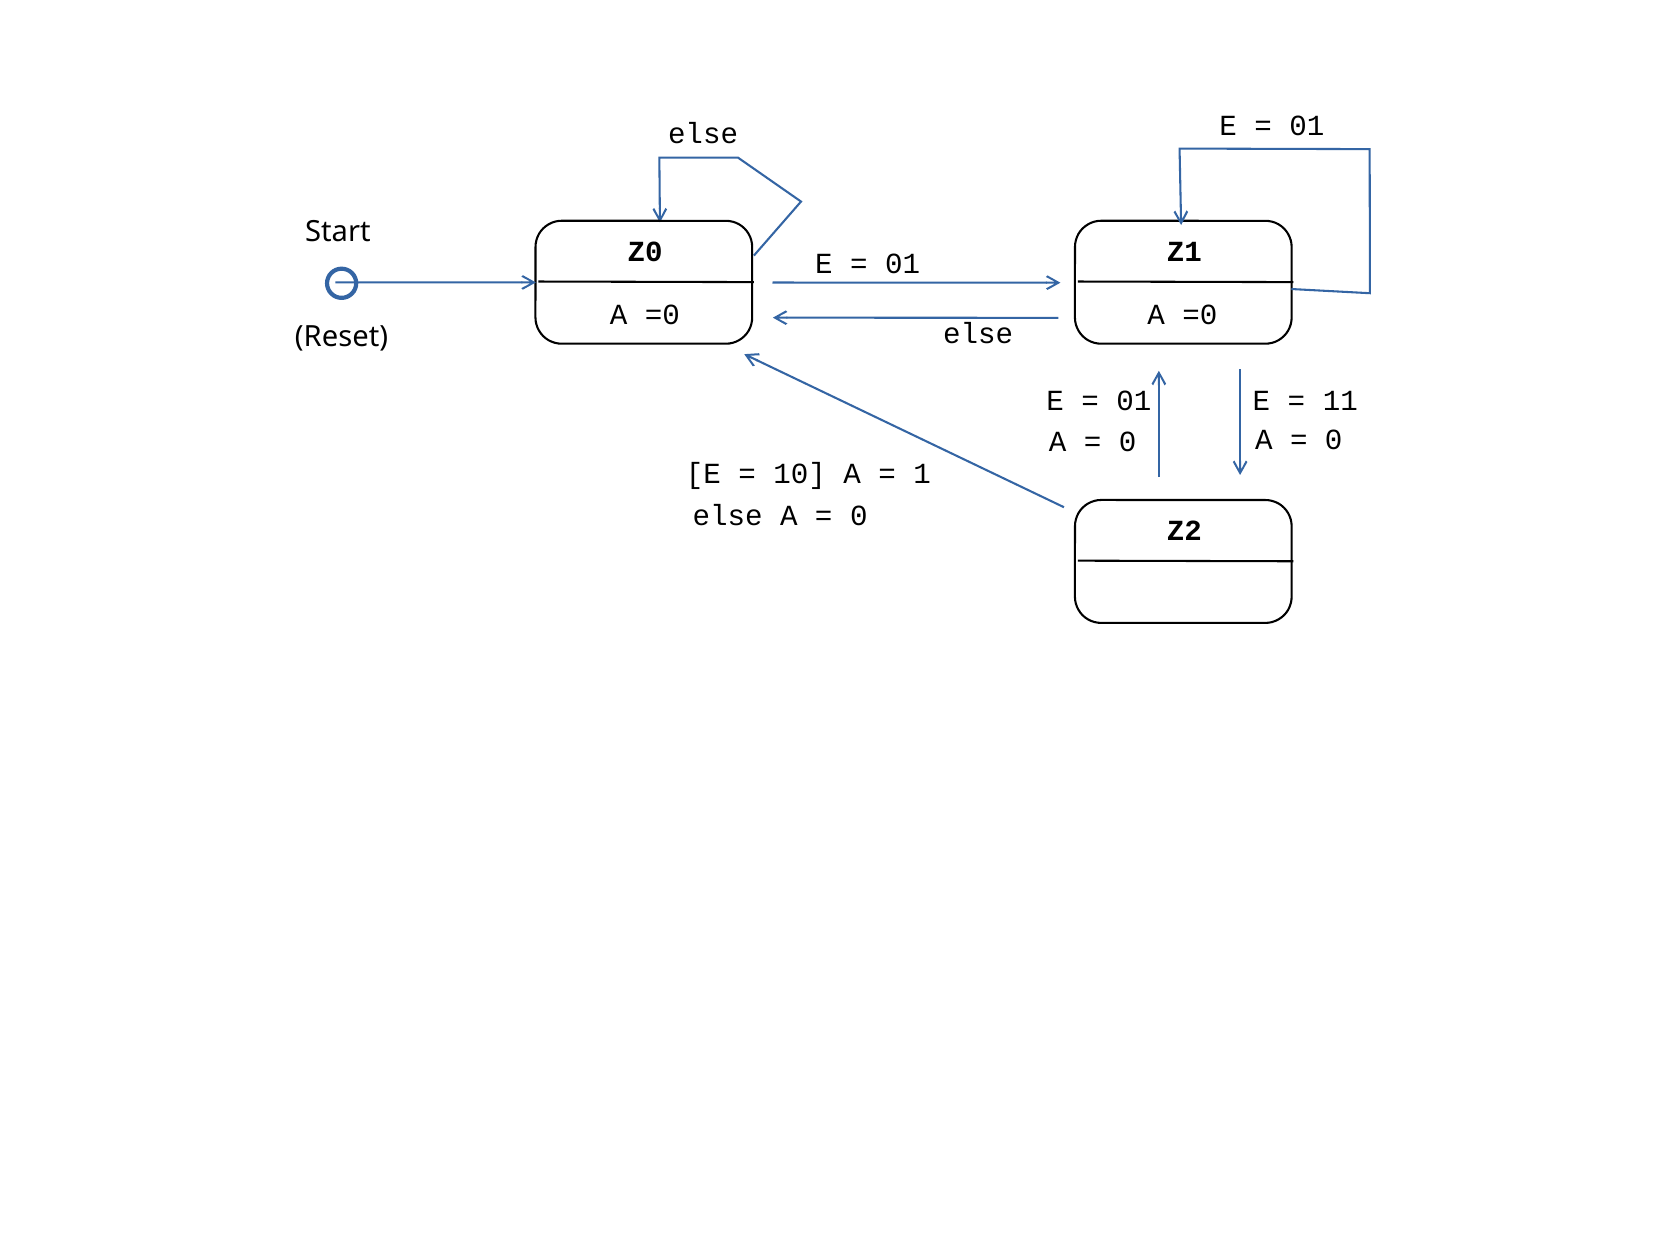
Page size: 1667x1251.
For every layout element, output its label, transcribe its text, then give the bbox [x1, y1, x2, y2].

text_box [664, 433, 953, 553]
text_box E = 01 [1177, 85, 1367, 163]
text_box E = 01 [772, 222, 963, 300]
text_box A = 0 [1204, 412, 1394, 463]
text_box else [883, 293, 1073, 371]
text_box Start (Reset) [274, 179, 409, 386]
text_box [744, 353, 895, 426]
text_box E = 01 [1004, 360, 1194, 438]
text_box [772, 310, 883, 325]
text_box A = 0 [997, 414, 1188, 465]
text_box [535, 220, 755, 344]
text_box [1234, 463, 1247, 475]
text_box E = 11 [1210, 360, 1400, 438]
text_box else [608, 93, 798, 171]
text_box [659, 171, 802, 248]
text_box [963, 275, 1061, 290]
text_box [1074, 220, 1294, 344]
text_box [1179, 149, 1371, 294]
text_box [1074, 499, 1294, 624]
